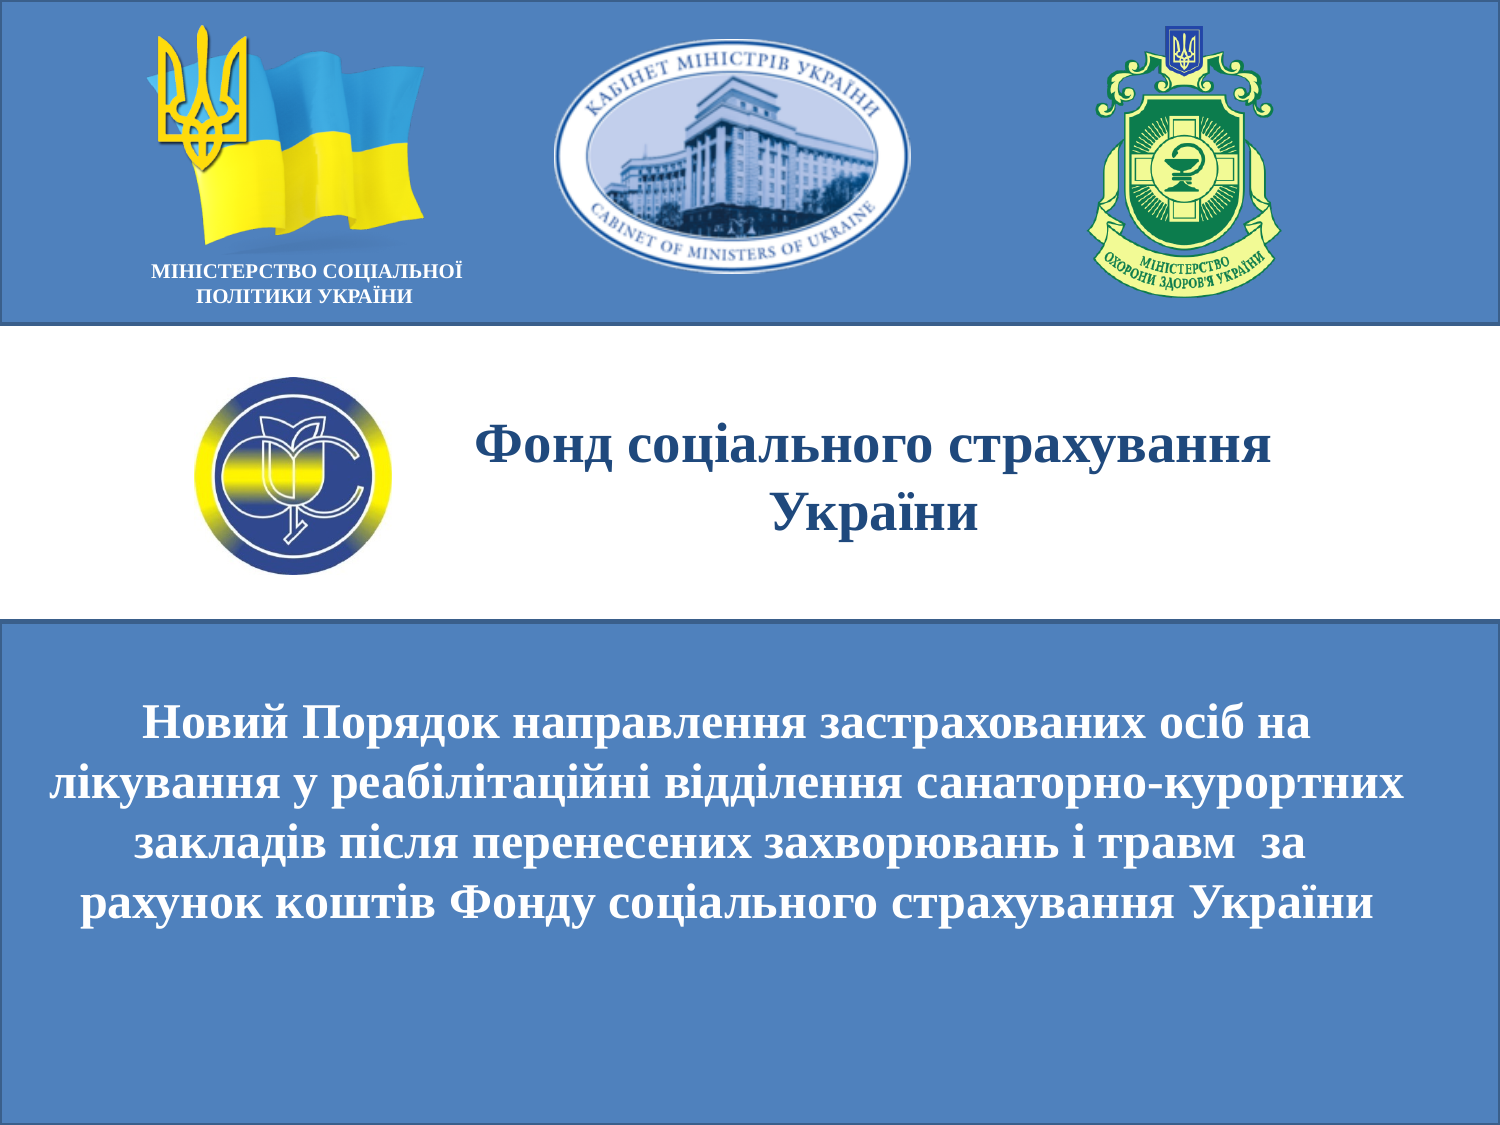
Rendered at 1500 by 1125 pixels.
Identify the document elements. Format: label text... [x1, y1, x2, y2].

subtitle Новий Порядок направлення застрахованих осіб на лікування у реабілітаційні відділення санаторно-курортних закладів після перенесених захворювань і травм за рахунок коштів Фонду соціального страхування України [30, 680, 1425, 965]
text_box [111, 18, 479, 317]
picture [554, 38, 911, 275]
text_box [0, 619, 1500, 1125]
picture [194, 377, 393, 575]
title Фонд соціального страхування України [419, 397, 1329, 551]
text_box [0, 0, 1500, 326]
picture [1085, 26, 1282, 298]
